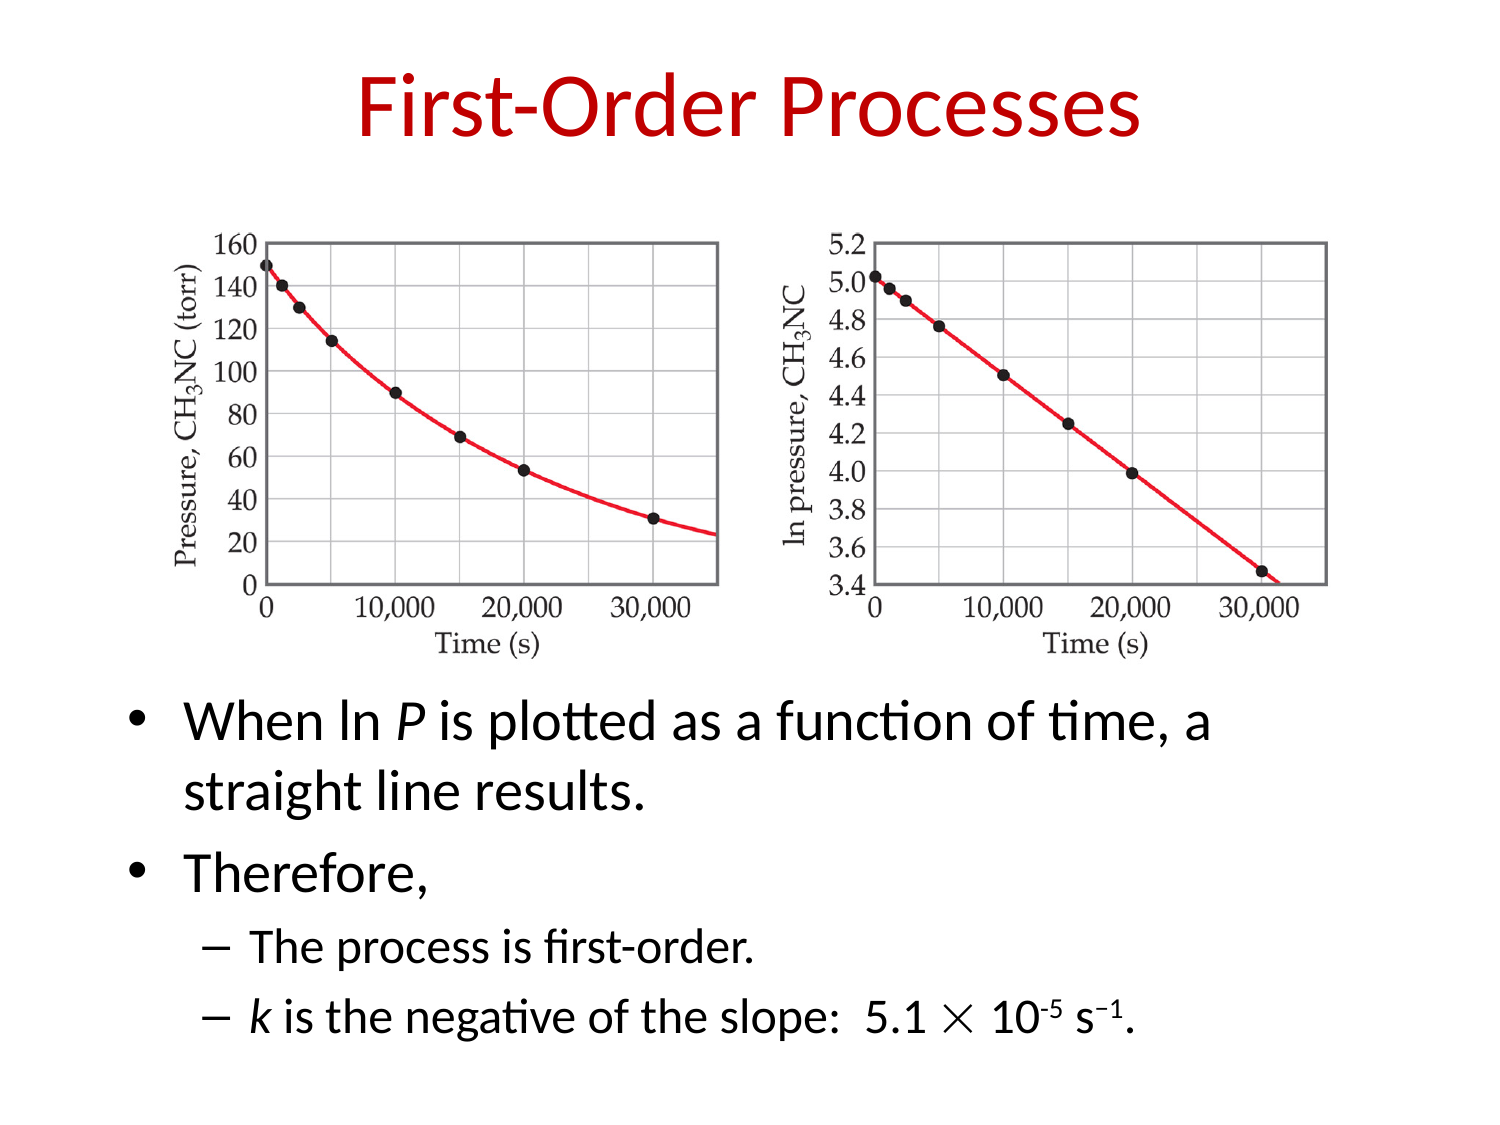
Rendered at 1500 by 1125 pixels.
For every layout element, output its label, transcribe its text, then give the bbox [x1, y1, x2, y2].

text_box First-Order Processes [112, 37, 1388, 225]
text_box When ln P is plotted as a function of time, a straight line results. Therefore, The process is first-order. k is the negative of the slope: 5.1  10-5 s−1. [112, 674, 1388, 1063]
picture [164, 224, 1336, 676]
